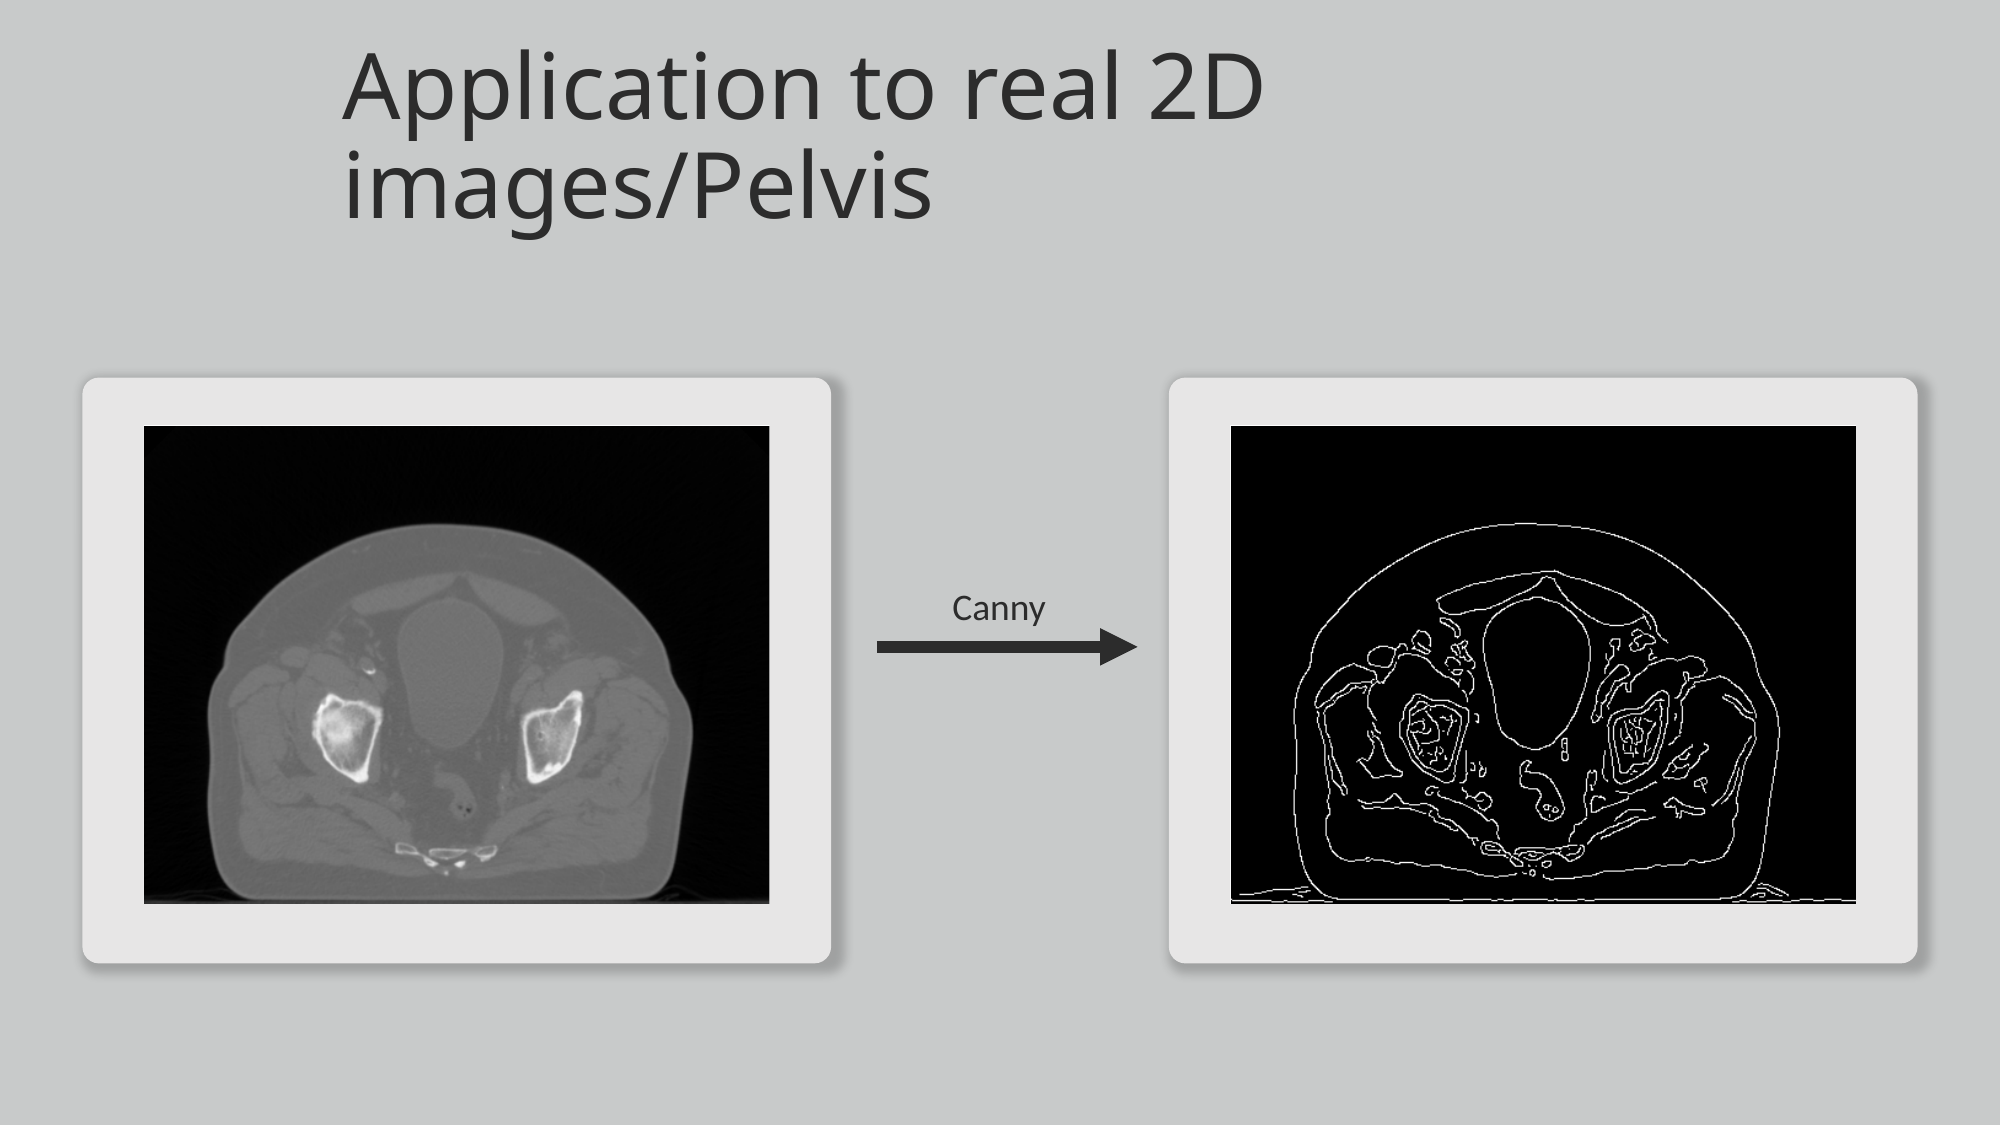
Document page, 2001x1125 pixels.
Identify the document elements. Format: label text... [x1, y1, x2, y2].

picture [1230, 425, 1856, 904]
text_box [1167, 376, 1919, 965]
text_box [81, 376, 833, 965]
title Application to real 2D images/Pelvis [327, 30, 1673, 248]
picture [143, 425, 770, 904]
text_box Canny [937, 575, 1063, 635]
